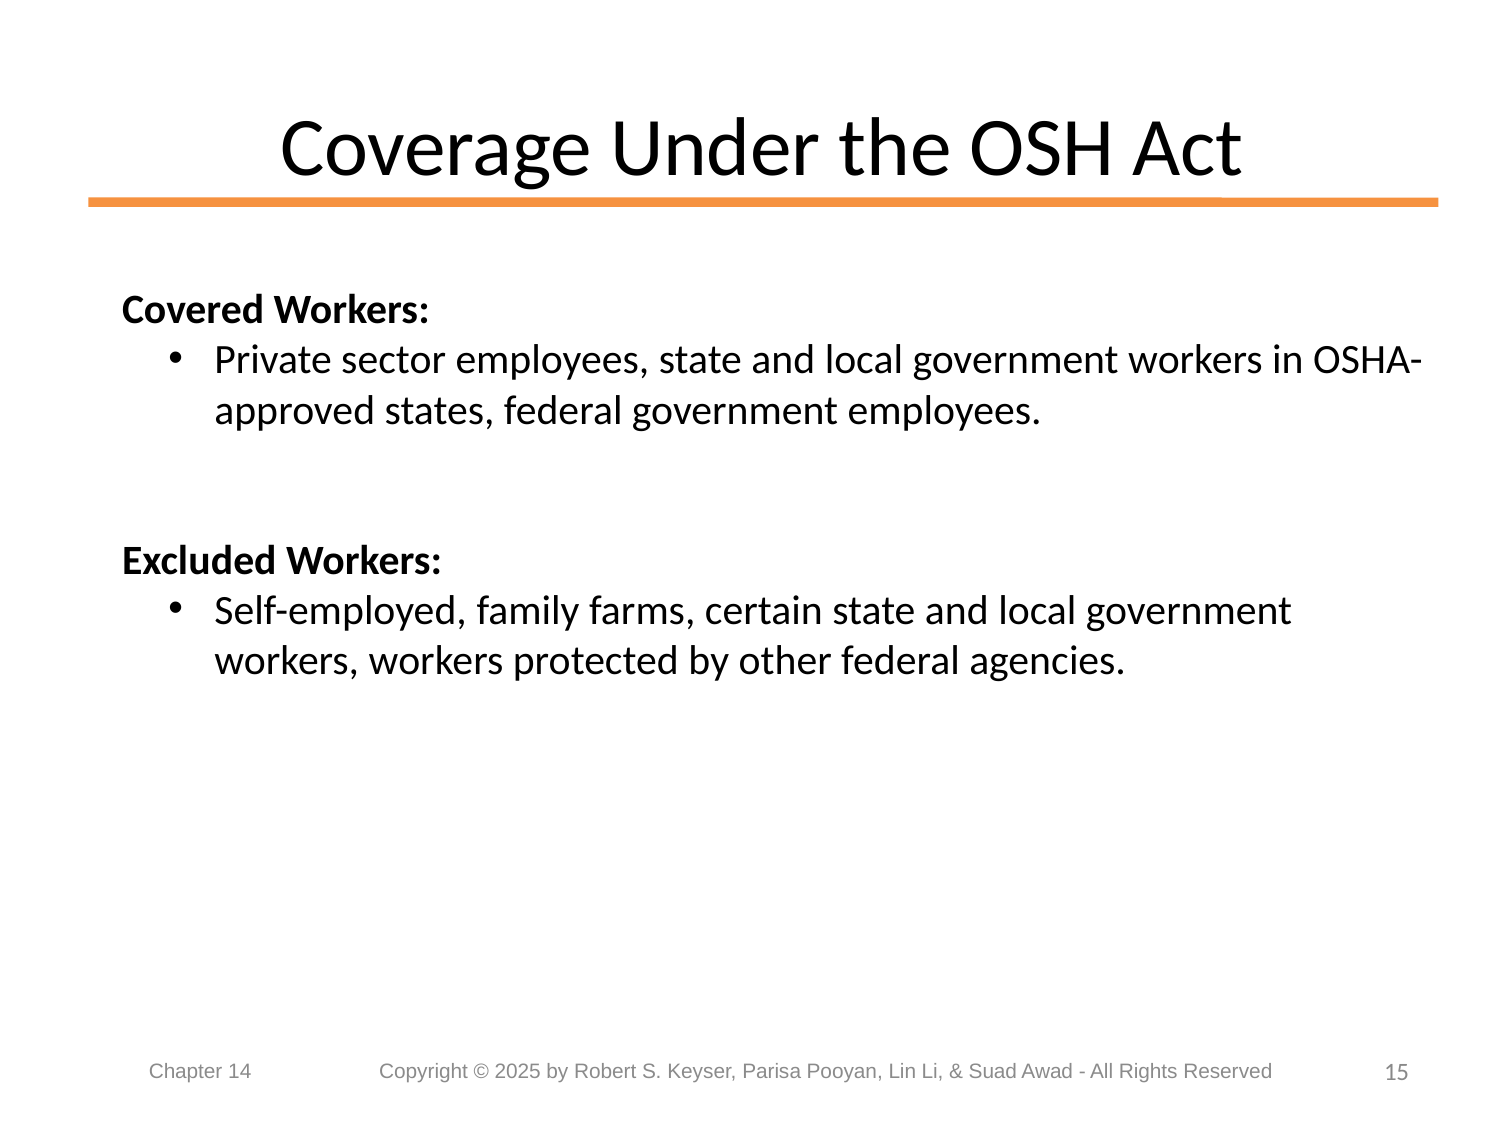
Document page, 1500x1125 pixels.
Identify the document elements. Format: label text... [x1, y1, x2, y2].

text_box 15 [1377, 1054, 1419, 1086]
title Coverage Under the OSH Act [86, 90, 1437, 281]
text_box Chapter 14 Copyright © 2025 by Robert S. Keyser, Parisa Pooyan, Lin Li, & Suad Awad - All Rights Reserved [87, 1057, 1334, 1083]
text_box Covered Workers: Private sector employees, state and local government workers in OSHA-approved states, federal government employees. Excluded Workers: Self-employed, family farms, certain state and local government workers, workers protected by other federal agencies. [87, 274, 1442, 690]
